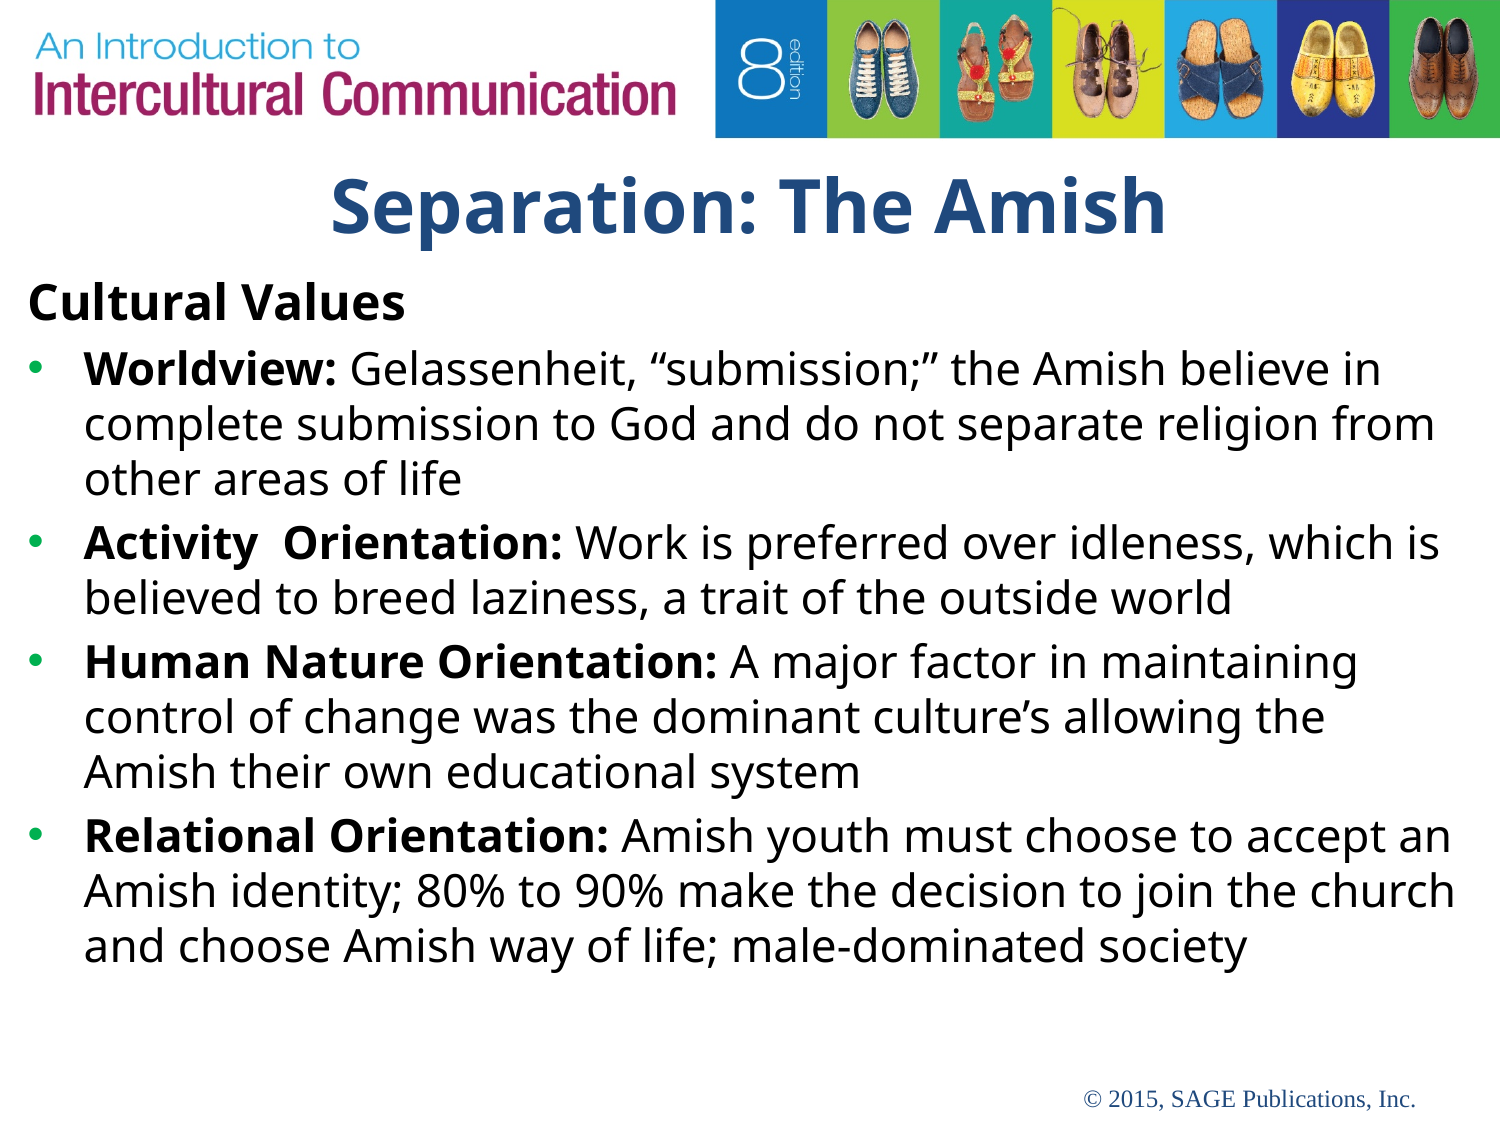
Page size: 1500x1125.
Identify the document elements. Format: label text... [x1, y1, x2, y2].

list Cultural Values Worldview: Gelassenheit, “submission;” the Amish believe in complete submission to God and do not separate religion from other areas of life Activity Orientation: Work is preferred over idleness, which is believed to breed laziness, a trait of the outside world Human Nature Orientation: A major factor in maintaining control of change was the dominant culture’s allowing the Amish their own educational system Relational Orientation: Amish youth must choose to accept an Amish identity; 80% to 90% make the decision to join the church and choose Amish way of life; male-dominated society [12, 275, 1488, 1100]
picture [0, 0, 1500, 137]
title Separation: The Amish [0, 137, 1500, 271]
text_box © 2015, SAGE Publications, Inc. [1012, 1067, 1488, 1125]
picture [0, 271, 1500, 1125]
